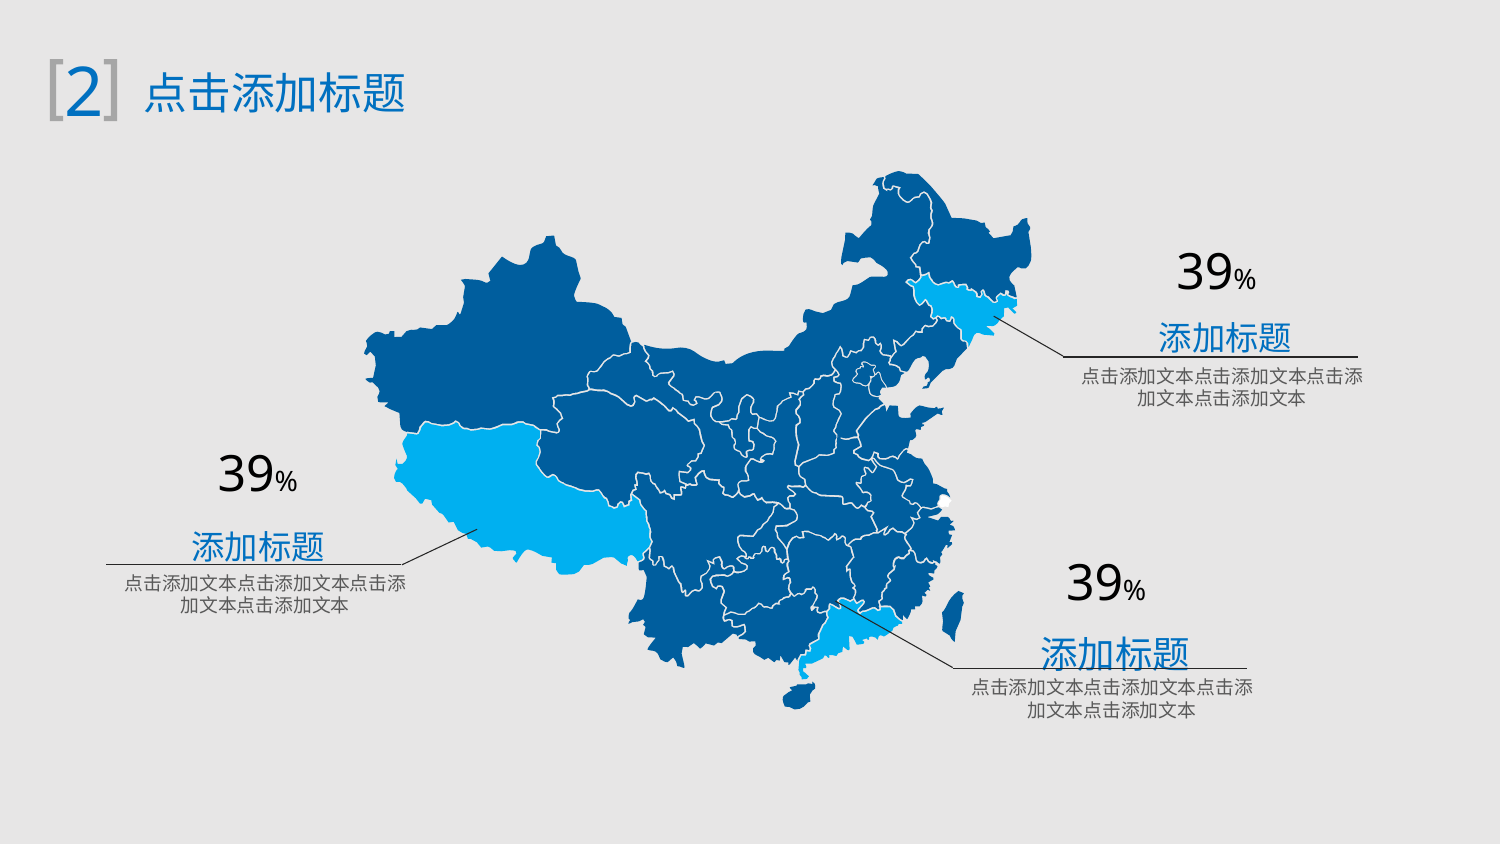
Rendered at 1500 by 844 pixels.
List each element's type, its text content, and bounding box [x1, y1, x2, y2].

text_box 2 [49, 42, 119, 138]
text_box 39% [1161, 231, 1294, 307]
text_box 添加标题 [1045, 289, 1405, 365]
text_box 点击添加文本点击添加文本点击添加文本点击添加文本 [1063, 365, 1382, 417]
text_box 39% [1051, 543, 1183, 619]
text_box [49, 59, 64, 122]
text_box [363, 170, 1032, 710]
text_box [993, 316, 1064, 357]
text_box 添加标题 [1032, 601, 1295, 684]
text_box [103, 59, 118, 122]
text_box 39% [202, 433, 335, 509]
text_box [401, 529, 478, 565]
text_box 点击添加文本点击添加文本点击添加文本点击添加文本 [952, 684, 1271, 729]
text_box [835, 601, 953, 668]
text_box 点击添加文本点击添加文本点击添加文本点击添加文本 [106, 574, 363, 624]
text_box 添加标题 [78, 498, 363, 574]
text_box 点击添加标题 [128, 58, 421, 126]
